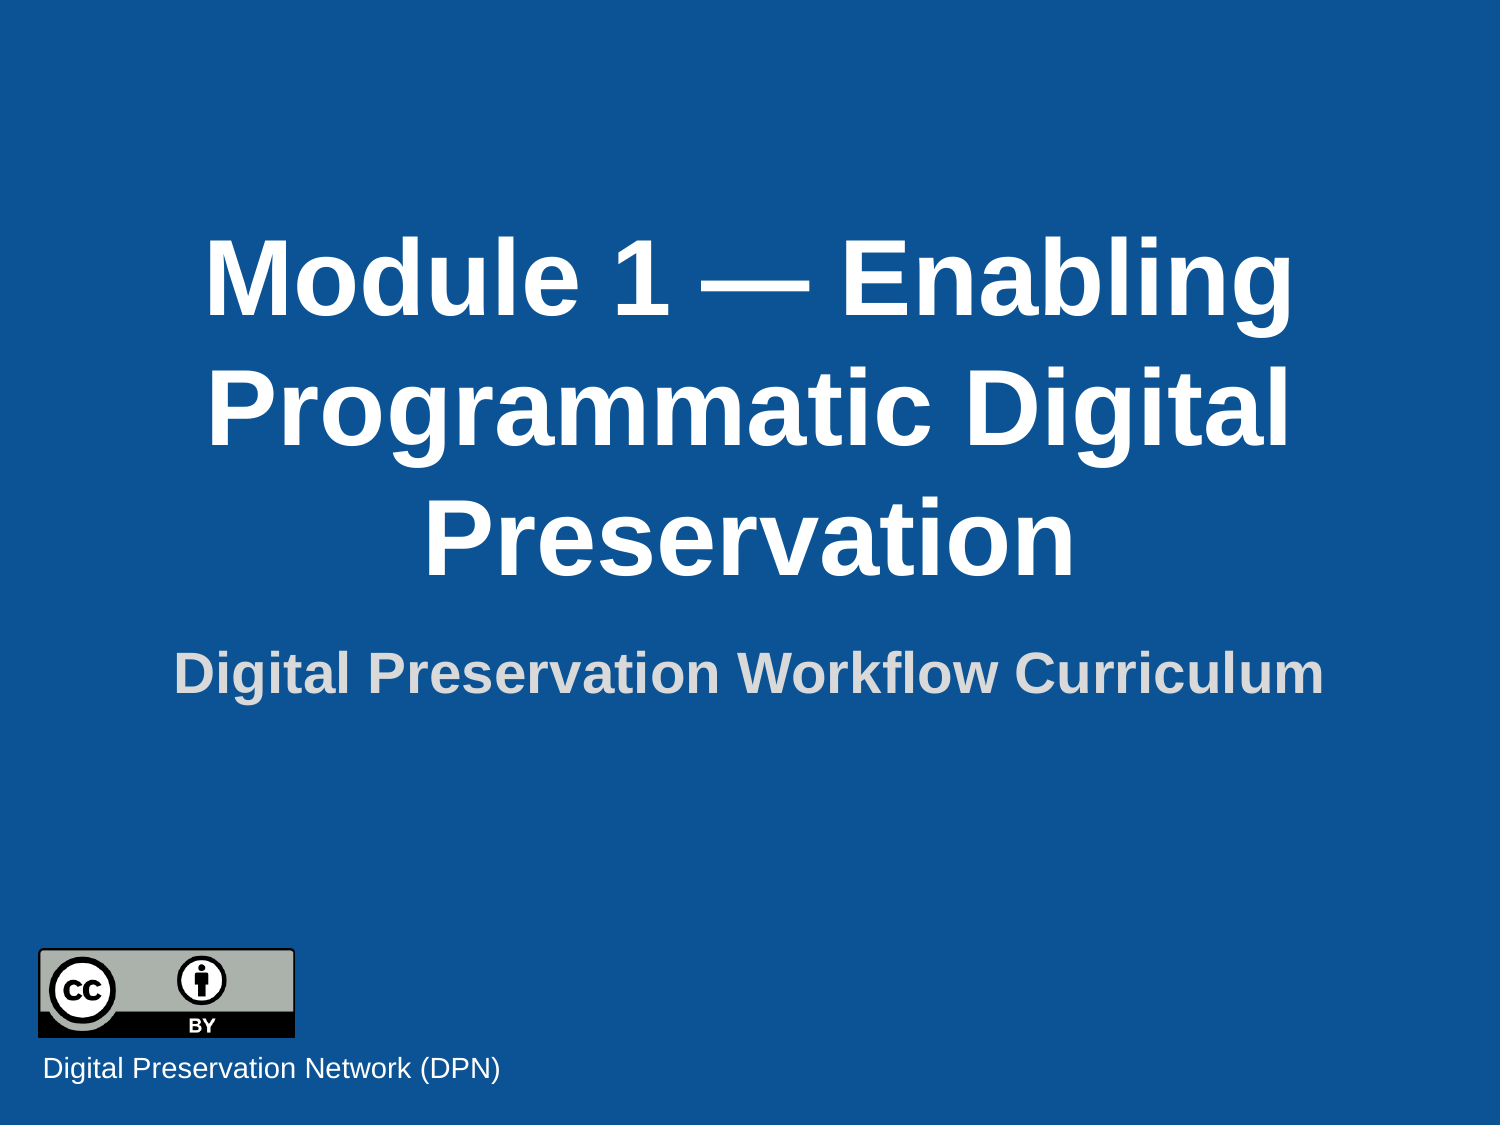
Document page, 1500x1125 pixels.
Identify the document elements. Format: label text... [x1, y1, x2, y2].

subtitle Digital Preservation Workflow Curriculum [51, 619, 1449, 794]
title Module 1 — Enabling Programmatic Digital Preservation [51, 162, 1449, 612]
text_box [26, 948, 518, 1094]
